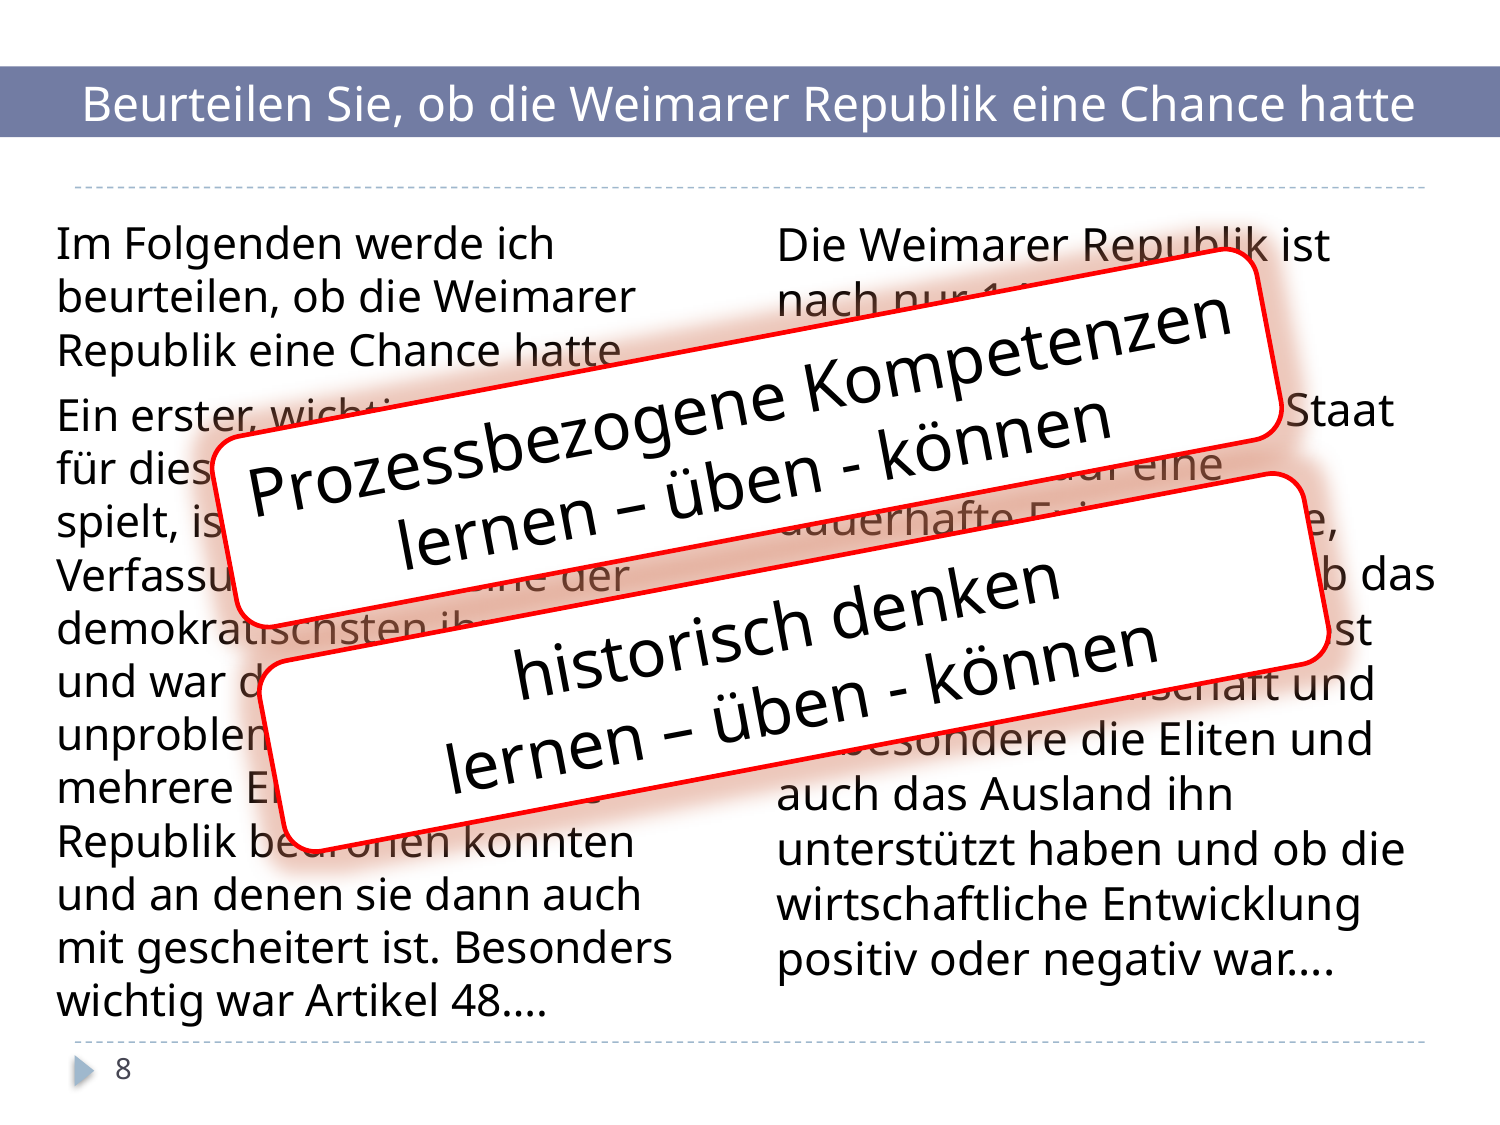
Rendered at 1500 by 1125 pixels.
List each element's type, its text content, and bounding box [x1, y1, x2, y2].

text_box Die Weimarer Republik ist nach nur 14 Jahren gescheitert. Um zu untersuchen, ob dieser Staat eine Chance auf eine dauerhafte Existenz hatte, werde ich untersuchen, ob das politische System krisenfest war, ob die Gesellschaft und insbesondere die Eliten und auch das Ausland ihn unterstützt haben und ob die wirtschaftliche Entwicklung positiv oder negativ war…. [761, 208, 1459, 1035]
text_box historisch denken lernen – üben - können [259, 473, 1329, 852]
slide_number 8 [100, 1042, 426, 1103]
list Beurteilen Sie, ob die Weimarer Republik eine Chance hatte [0, 66, 1500, 138]
text_box Prozessbezogene Kompetenzen lernen – üben - können [212, 249, 1282, 628]
text_box Im Folgenden werde ich beurteilen, ob die Weimarer Republik eine Chance hatte. Ein erster, wichtiger Punkt, der für diese Frage eine Rolle spielt, ist die Verfassung. Die Verfassung galt als eine der demokratischsten ihrer Zeit und war doch nicht unproblematisch. Sie enthielt mehrere Elemente, die die Republik bedrohen konnten und an denen sie dann auch mit gescheitert ist. Besonders wichtig war Artikel 48…. [41, 208, 727, 1035]
